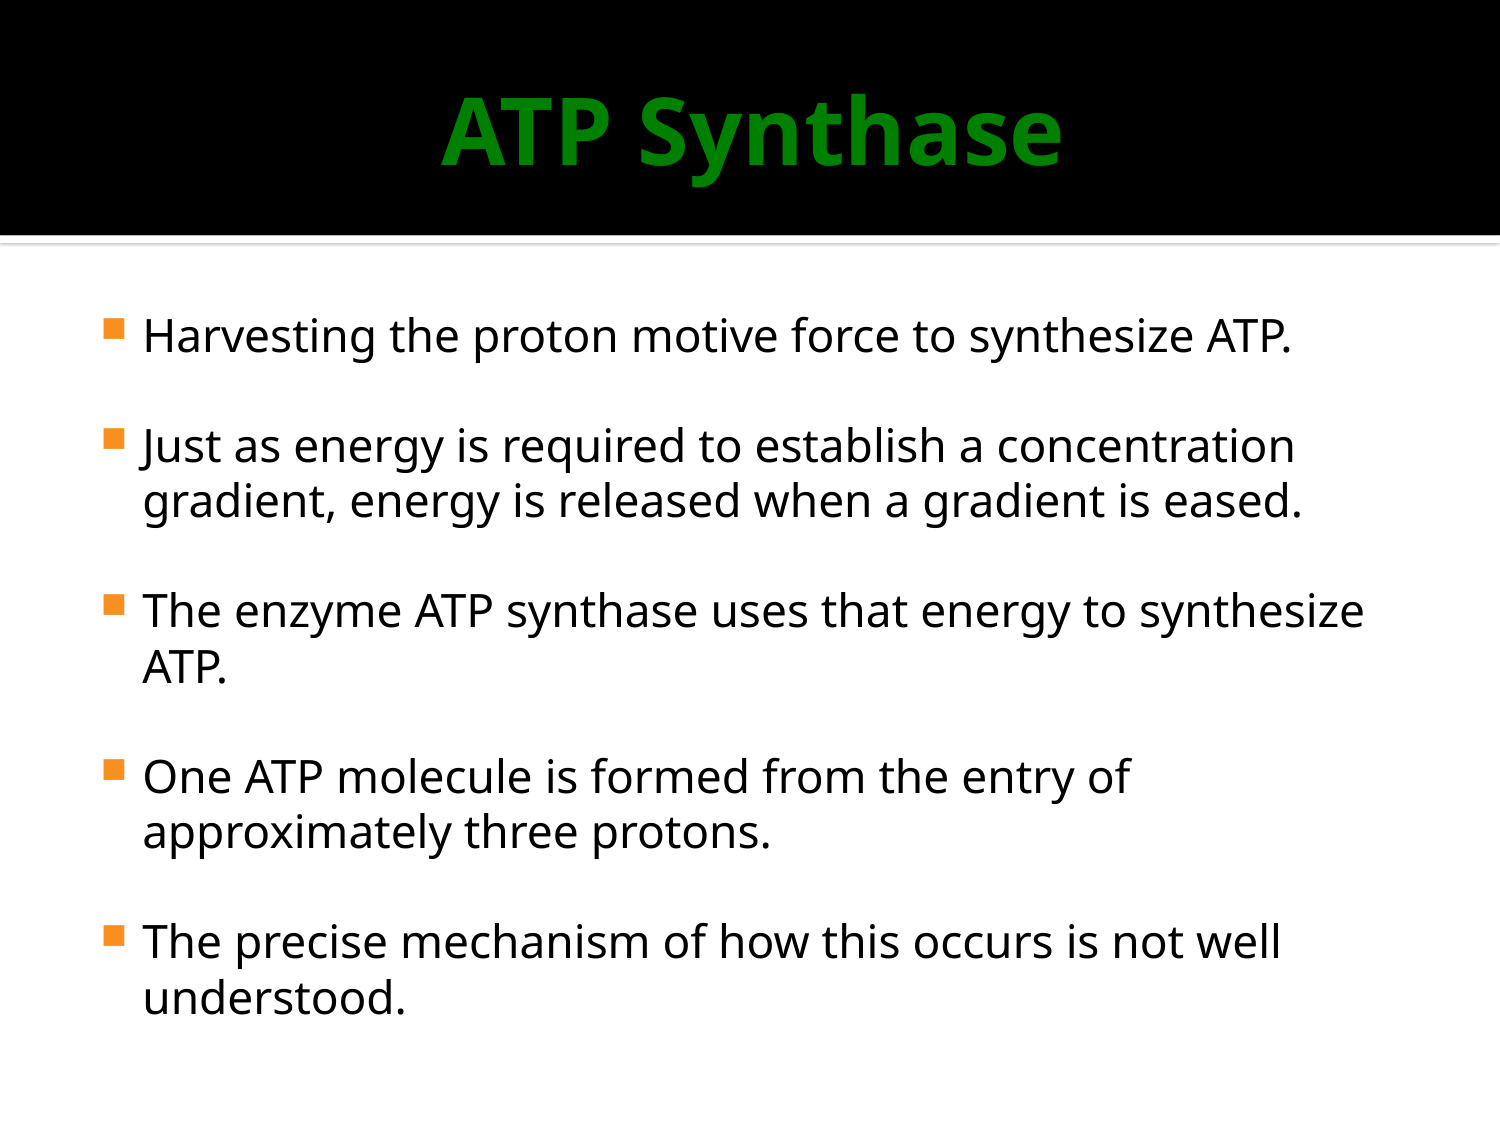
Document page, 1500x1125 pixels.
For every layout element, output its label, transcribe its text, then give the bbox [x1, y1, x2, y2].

title ATP Synthase [75, 25, 1425, 231]
list Harvesting the proton motive force to synthesize ATP. Just as energy is required to establish a concentration gradient, energy is released when a gradient is eased. The enzyme ATP synthase uses that energy to synthesize ATP. One ATP molecule is formed from the entry of approximately three protons. The precise mechanism of how this occurs is not well understood. [75, 291, 1425, 1050]
